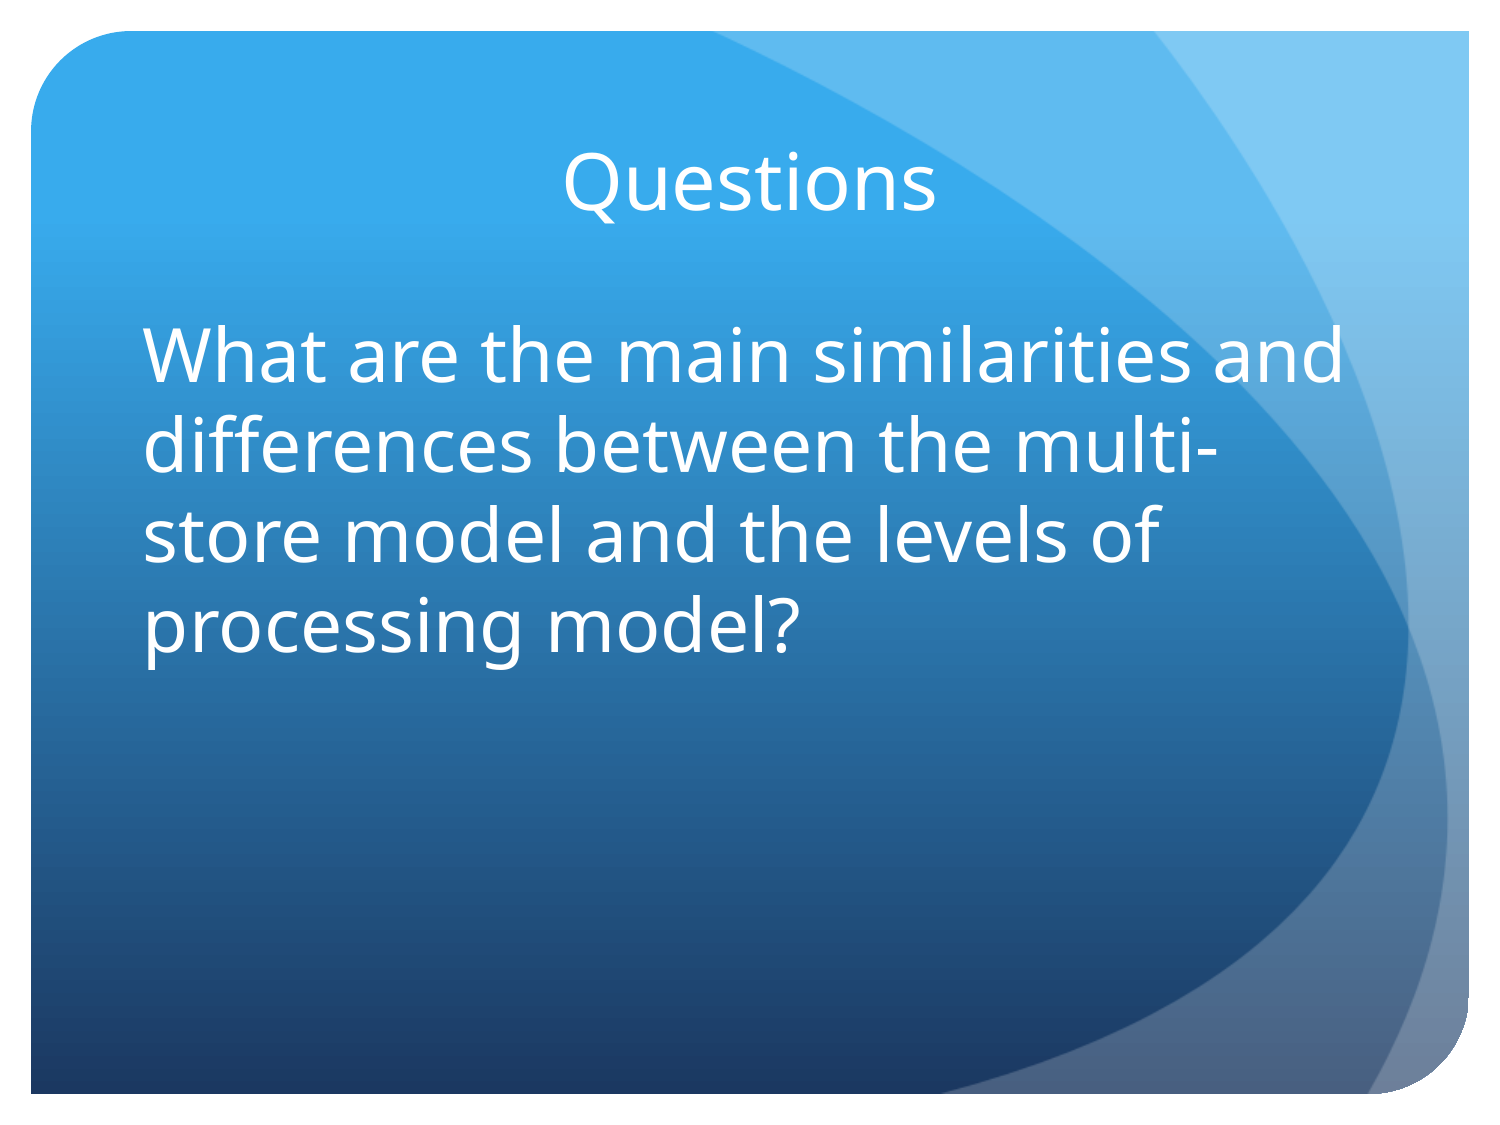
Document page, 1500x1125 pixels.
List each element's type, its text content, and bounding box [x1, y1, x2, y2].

title Questions [127, 62, 1372, 234]
picture [24, 30, 1473, 1094]
list What are the main similarities and differences between the multi-store model and the levels of processing model? [127, 299, 1372, 991]
